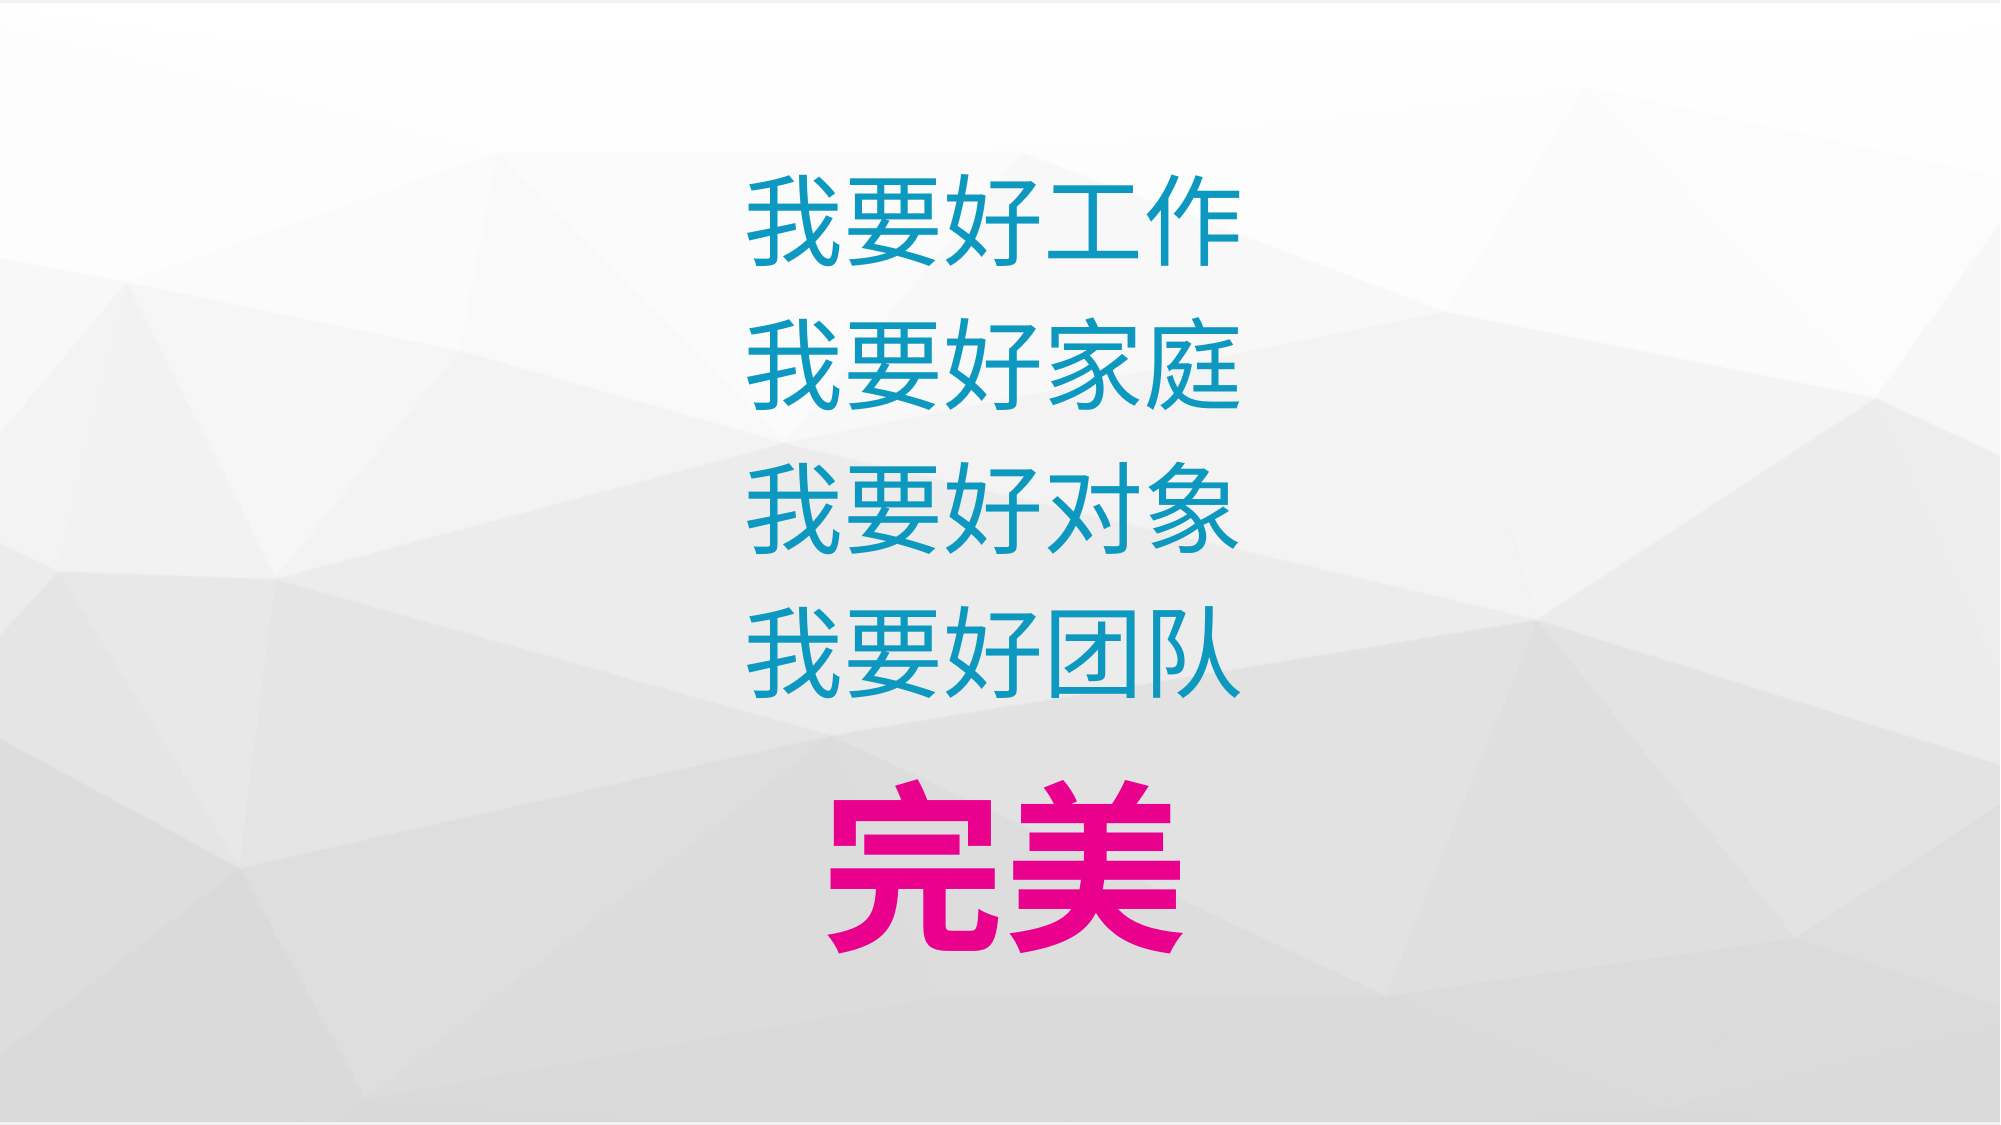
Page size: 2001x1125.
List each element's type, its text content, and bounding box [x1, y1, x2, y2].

picture [0, 3, 2000, 1122]
text_box 完美 [353, 702, 1657, 982]
text_box 我要好工作 我要好家庭 我要好对象 我要好团队 [342, 127, 1645, 718]
